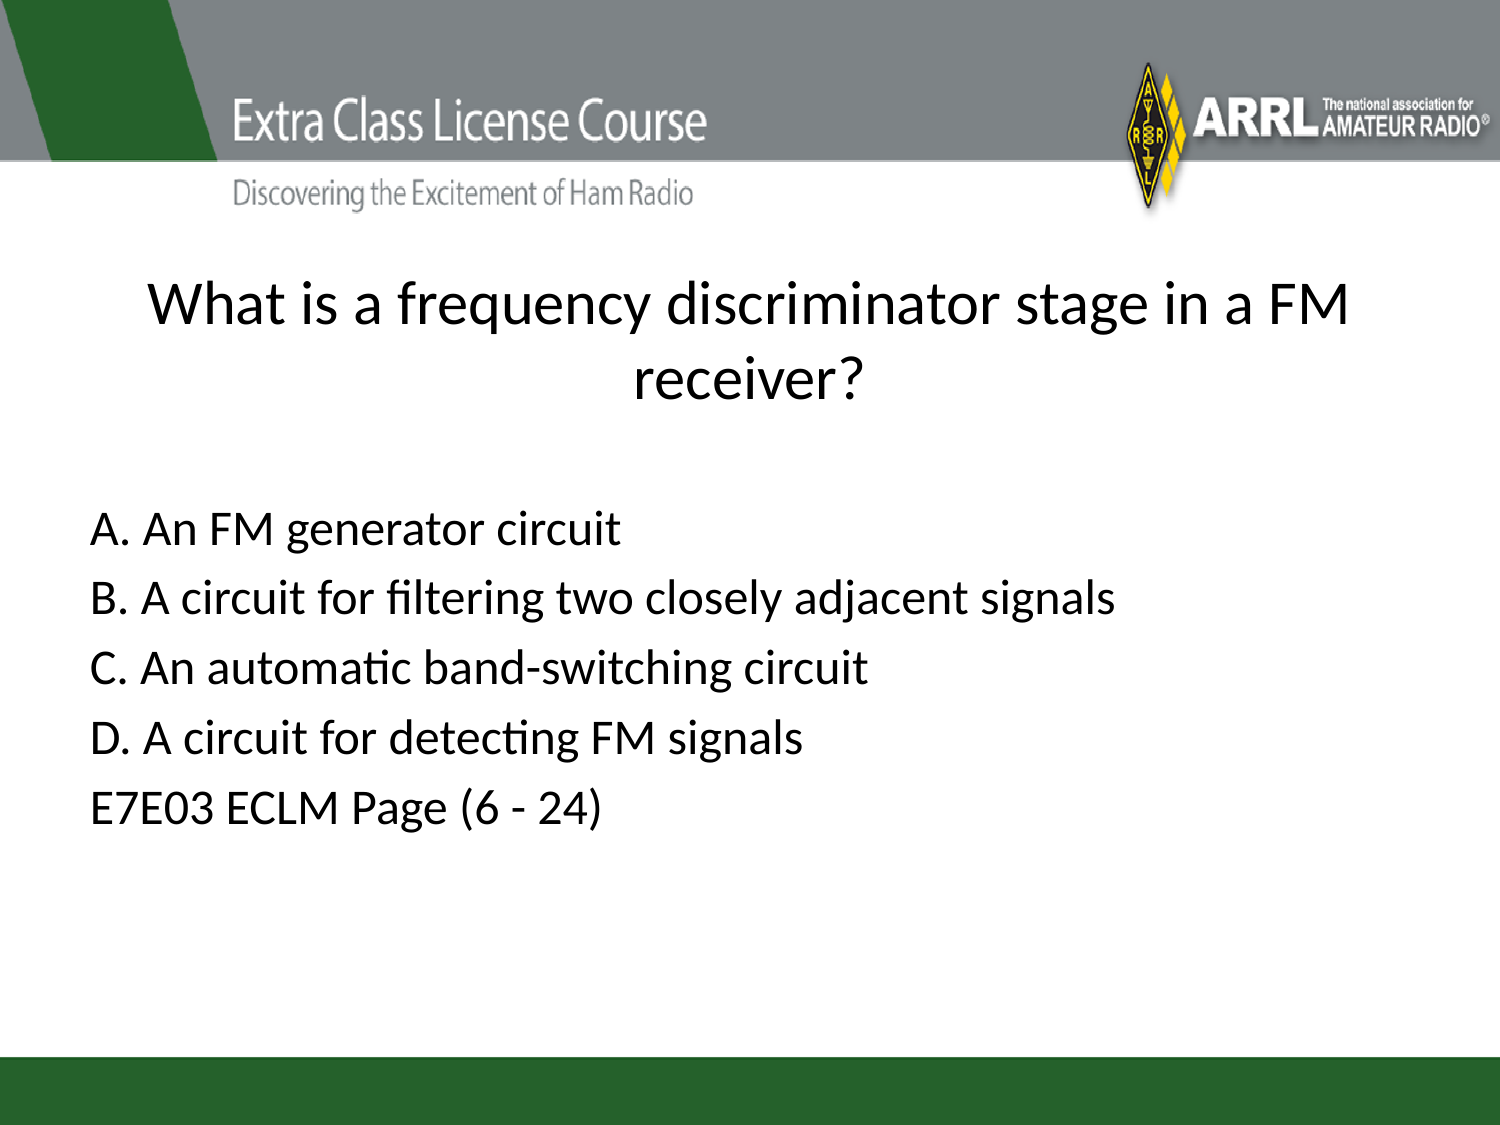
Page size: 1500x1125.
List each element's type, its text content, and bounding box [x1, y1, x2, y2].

list A. An FM generator circuit B. A circuit for filtering two closely adjacent signals C. An automatic band-switching circuit D. A circuit for detecting FM signals E7E03 ECLM Page (6 - 24) [75, 487, 1425, 1005]
title What is a frequency discriminator stage in a FM receiver? [75, 254, 1425, 435]
picture [0, 0, 1500, 1125]
